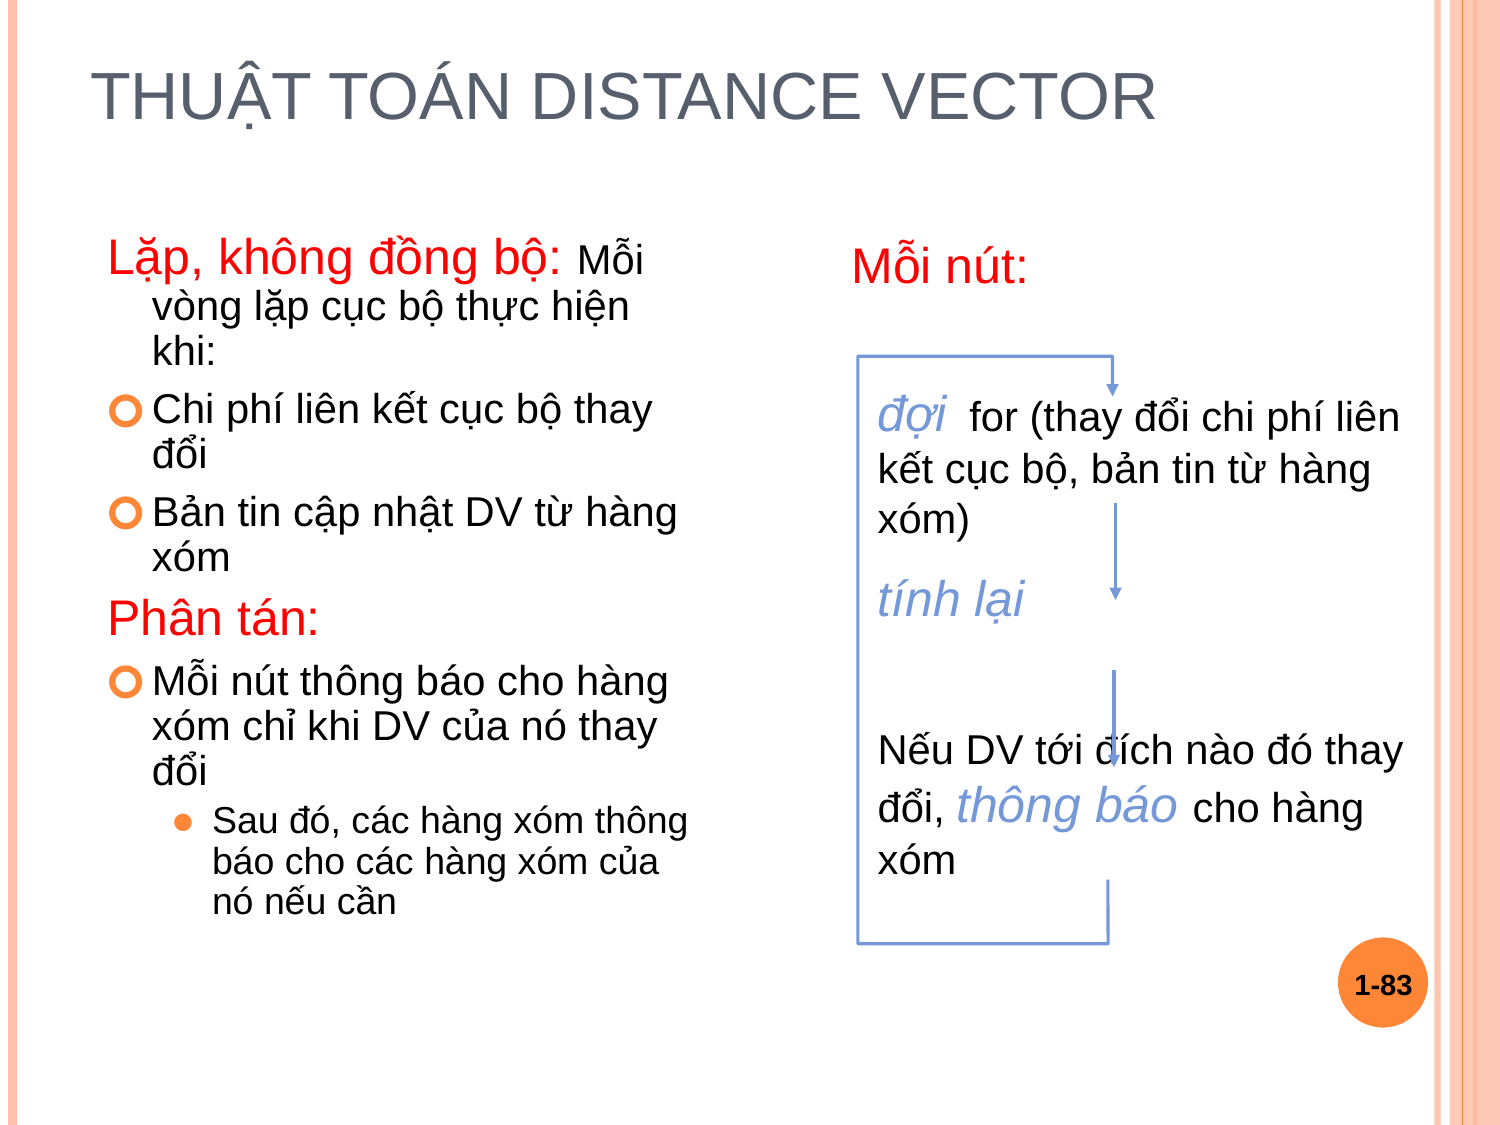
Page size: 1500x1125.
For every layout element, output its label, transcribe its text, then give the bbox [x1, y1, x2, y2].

list Lặp, không đồng bộ: Mỗi vòng lặp cục bộ thực hiện khi: Chi phí liên kết cục bộ thay đổi Bản tin cập nhật DV từ hàng xóm Phân tán: Mỗi nút thông báo cho hàng xóm chỉ khi DV của nó thay đổi Sau đó, các hàng xóm thông báo cho các hàng xóm của nó nếu cần [92, 223, 713, 986]
slide_number 1-‹#› [1333, 952, 1434, 1026]
title Thuật toán Distance Vector [75, 45, 1300, 233]
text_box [857, 288, 1441, 944]
text_box Mỗi nút: [836, 226, 1045, 301]
